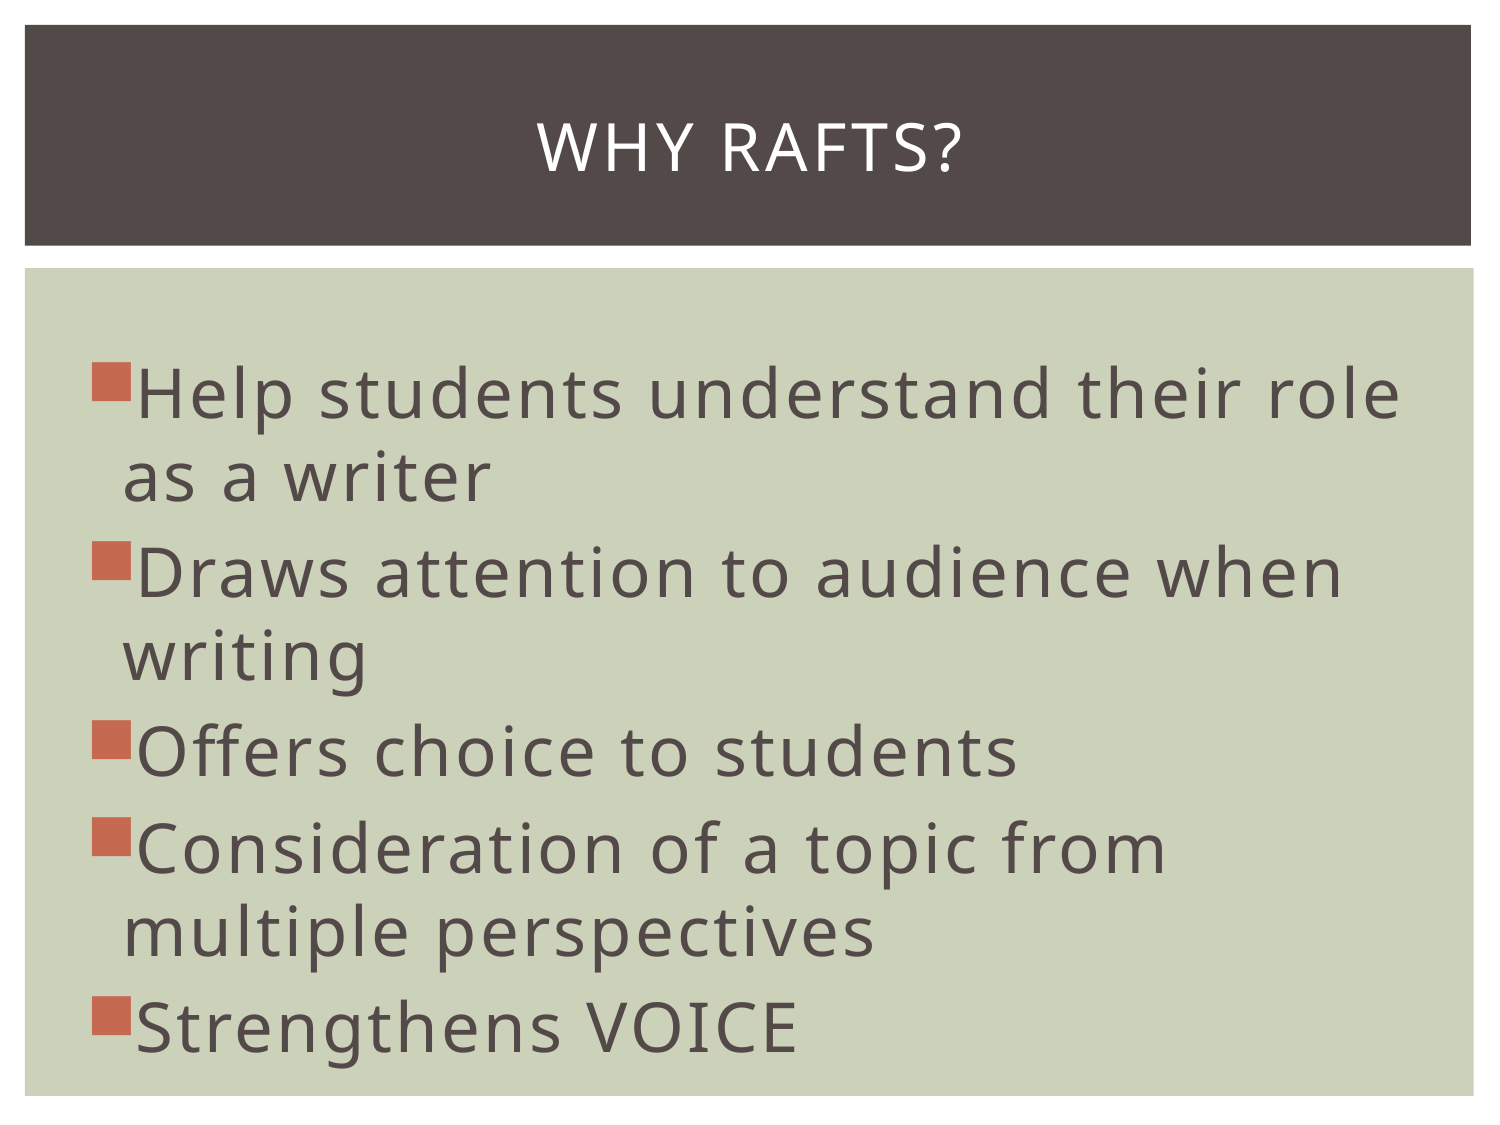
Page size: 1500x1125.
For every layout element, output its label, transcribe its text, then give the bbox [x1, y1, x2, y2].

title Why RAFTS? [62, 58, 1438, 232]
list Help students understand their role as a writer Draws attention to audience when writing Offers choice to students Consideration of a topic from multiple perspectives Strengthens VOICE [62, 281, 1442, 1075]
